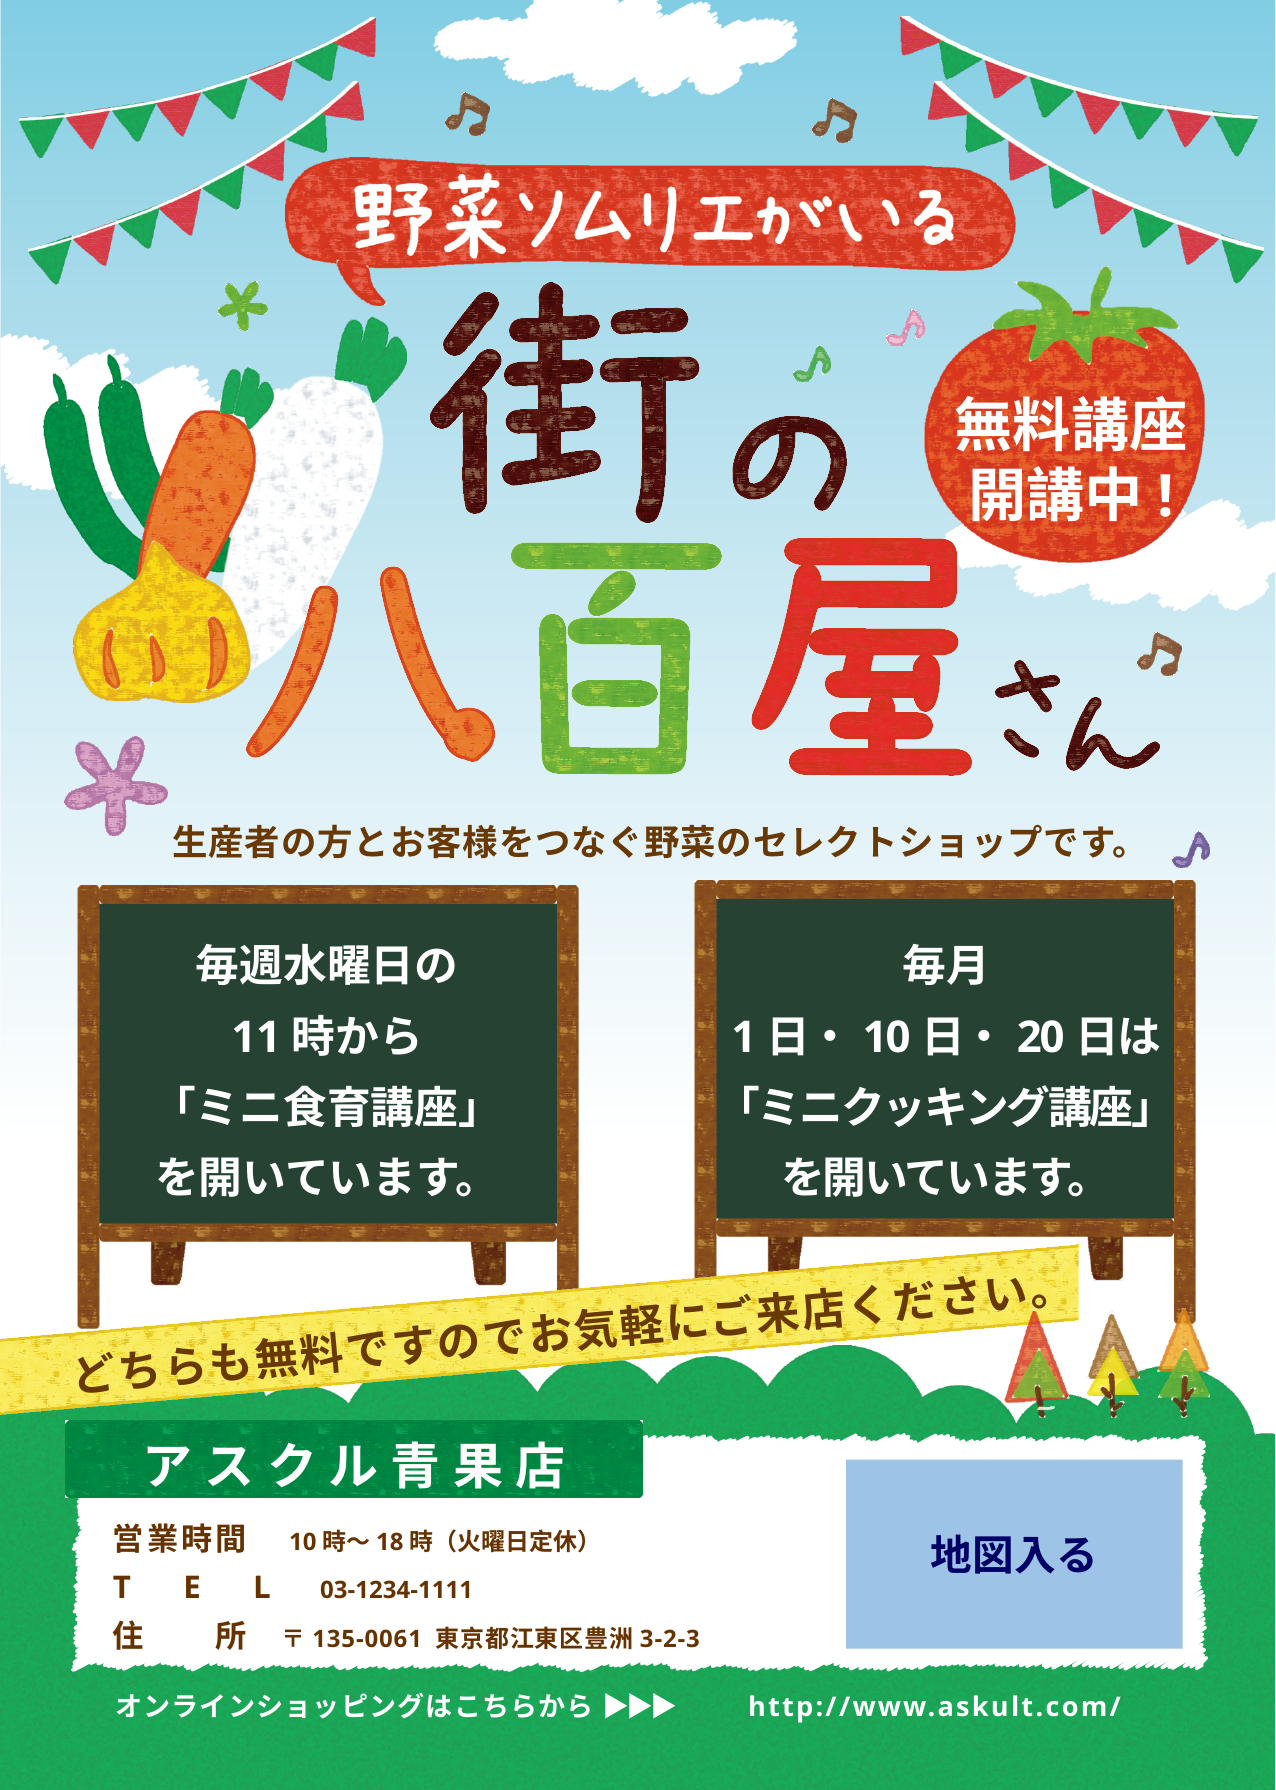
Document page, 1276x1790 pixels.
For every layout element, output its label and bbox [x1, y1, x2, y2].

text_box [65, 1420, 643, 1498]
picture [0, 0, 1276, 1790]
text_box [924, 284, 1205, 563]
